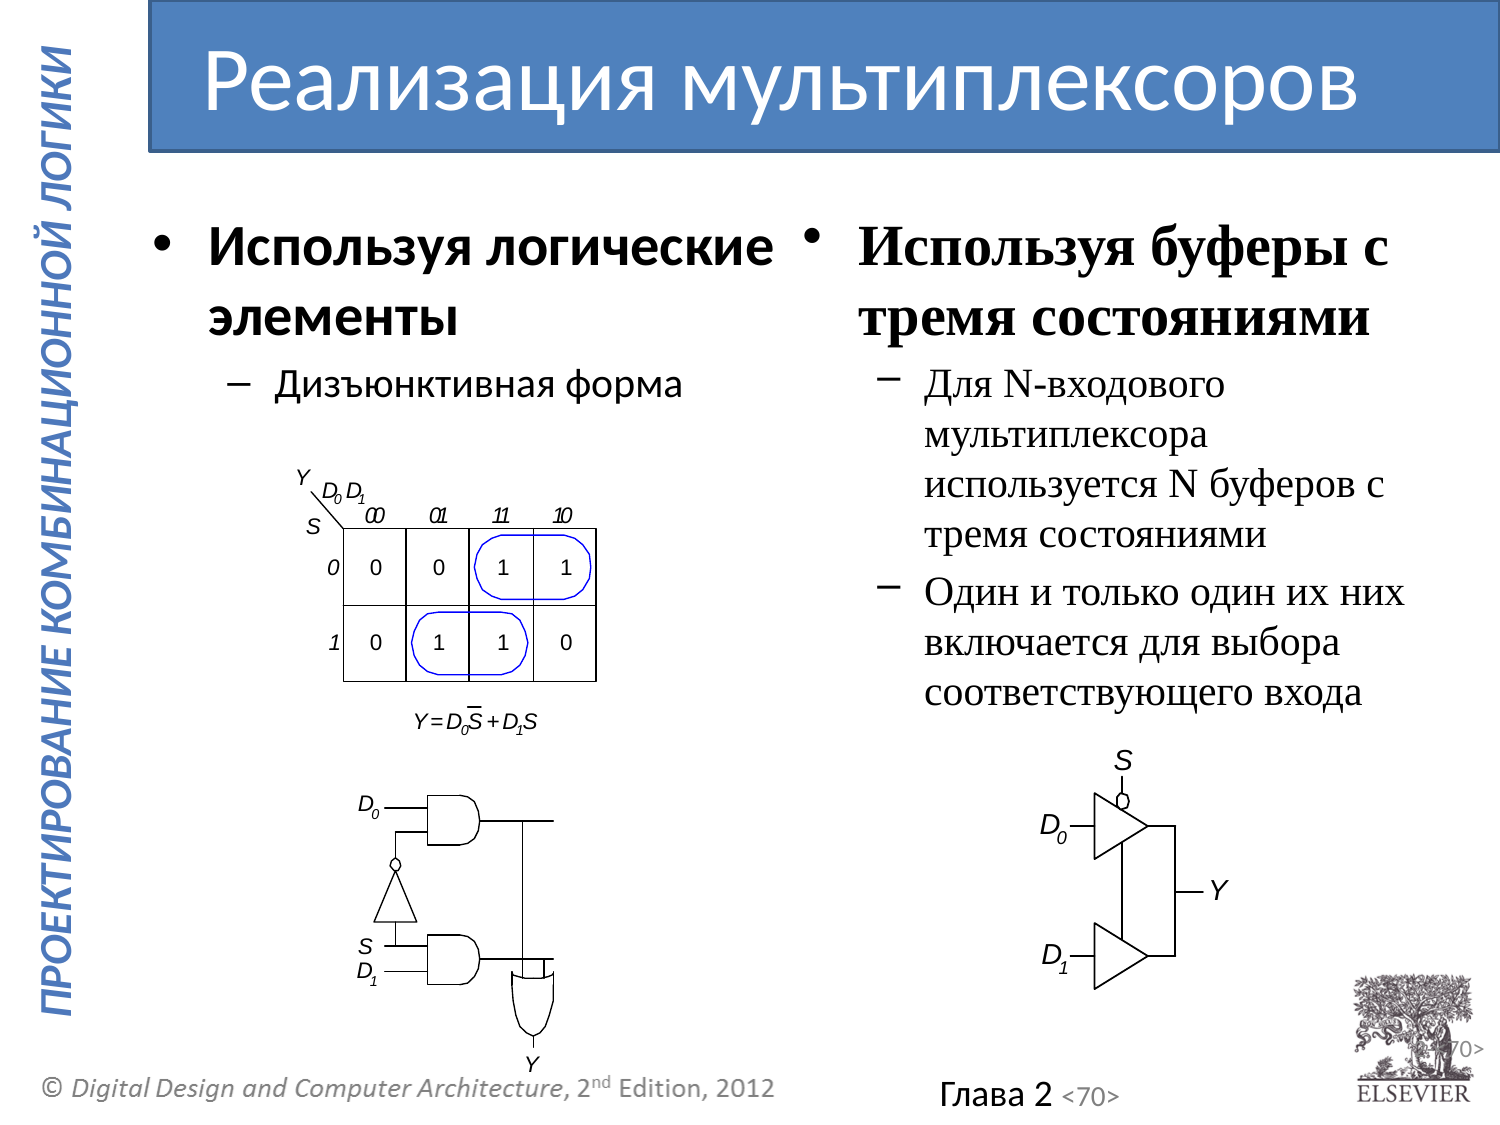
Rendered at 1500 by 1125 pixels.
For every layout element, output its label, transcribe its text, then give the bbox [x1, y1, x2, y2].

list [237, 449, 634, 1101]
text_box Используя буферы с тремя состояниями Для N-входового мультиплексора используется N буферов с тремя состояниями Один и только один их них включается для выбора соответствующего входа [787, 199, 1463, 1013]
picture [0, 0, 1500, 1125]
list Используя логические элементы Дизъюнктивная форма [137, 200, 787, 1013]
slide_number 2-<70> [1187, 1025, 1500, 1100]
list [999, 724, 1271, 1076]
text_box Реализация мультиплексоров [187, 11, 1488, 136]
